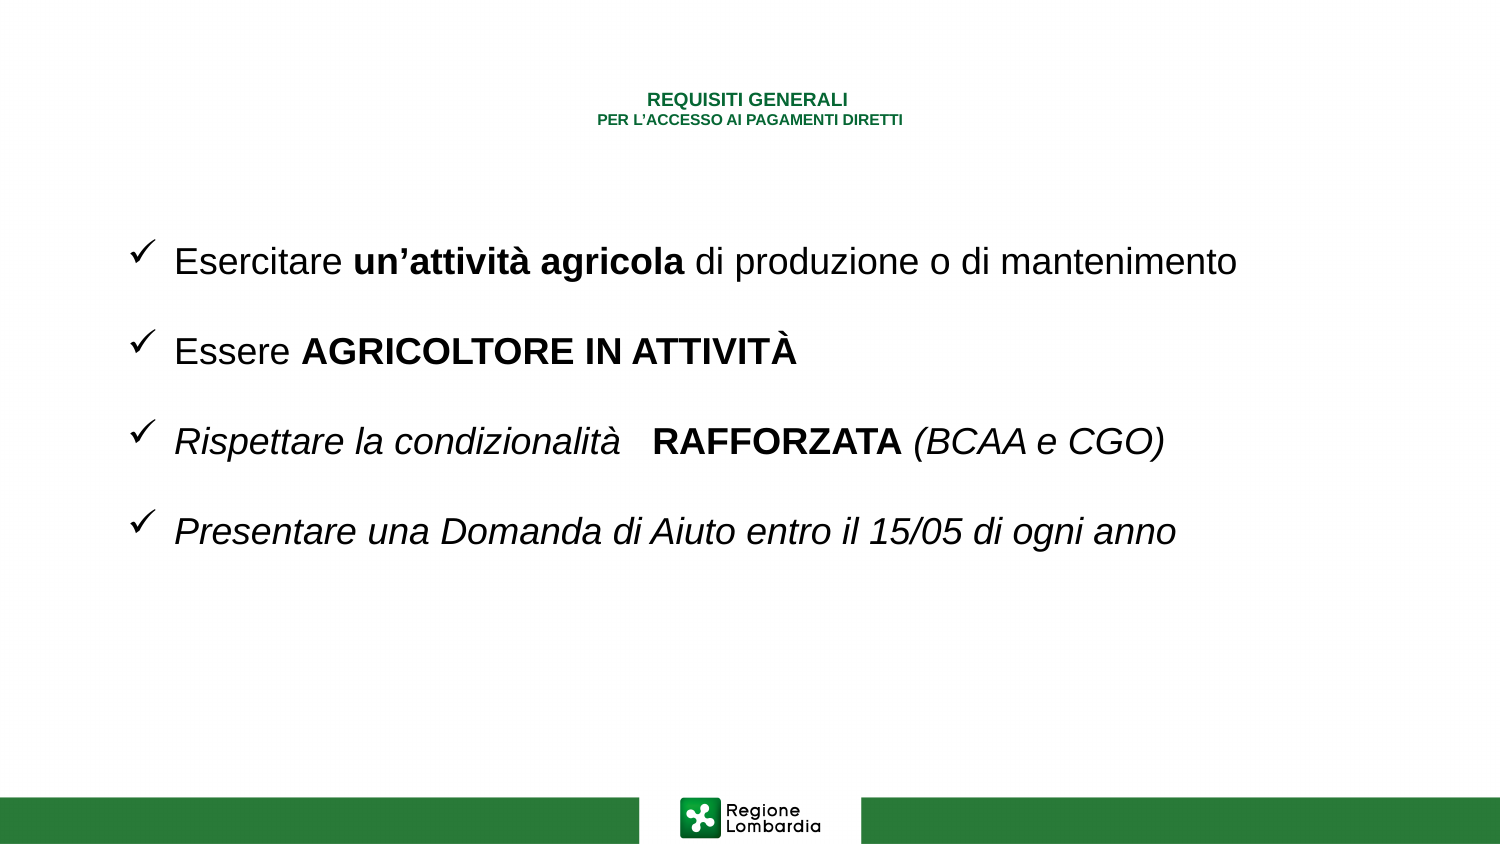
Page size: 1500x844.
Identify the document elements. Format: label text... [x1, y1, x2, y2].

title REQUISITI GENERALI PER L’ACCESSO AI PAGAMENTI DIRETTI [112, 54, 1388, 163]
subtitle Esercitare un’attività agricola di produzione o di mantenimento Essere AGRICOLTORE IN ATTIVITÀ Rispettare la condizionalità RAFFORZATA (BCAA e CGO) Presentare una Domanda di Aiuto entro il 15/05 di ogni anno [112, 229, 1422, 773]
picture [0, 0, 1500, 844]
